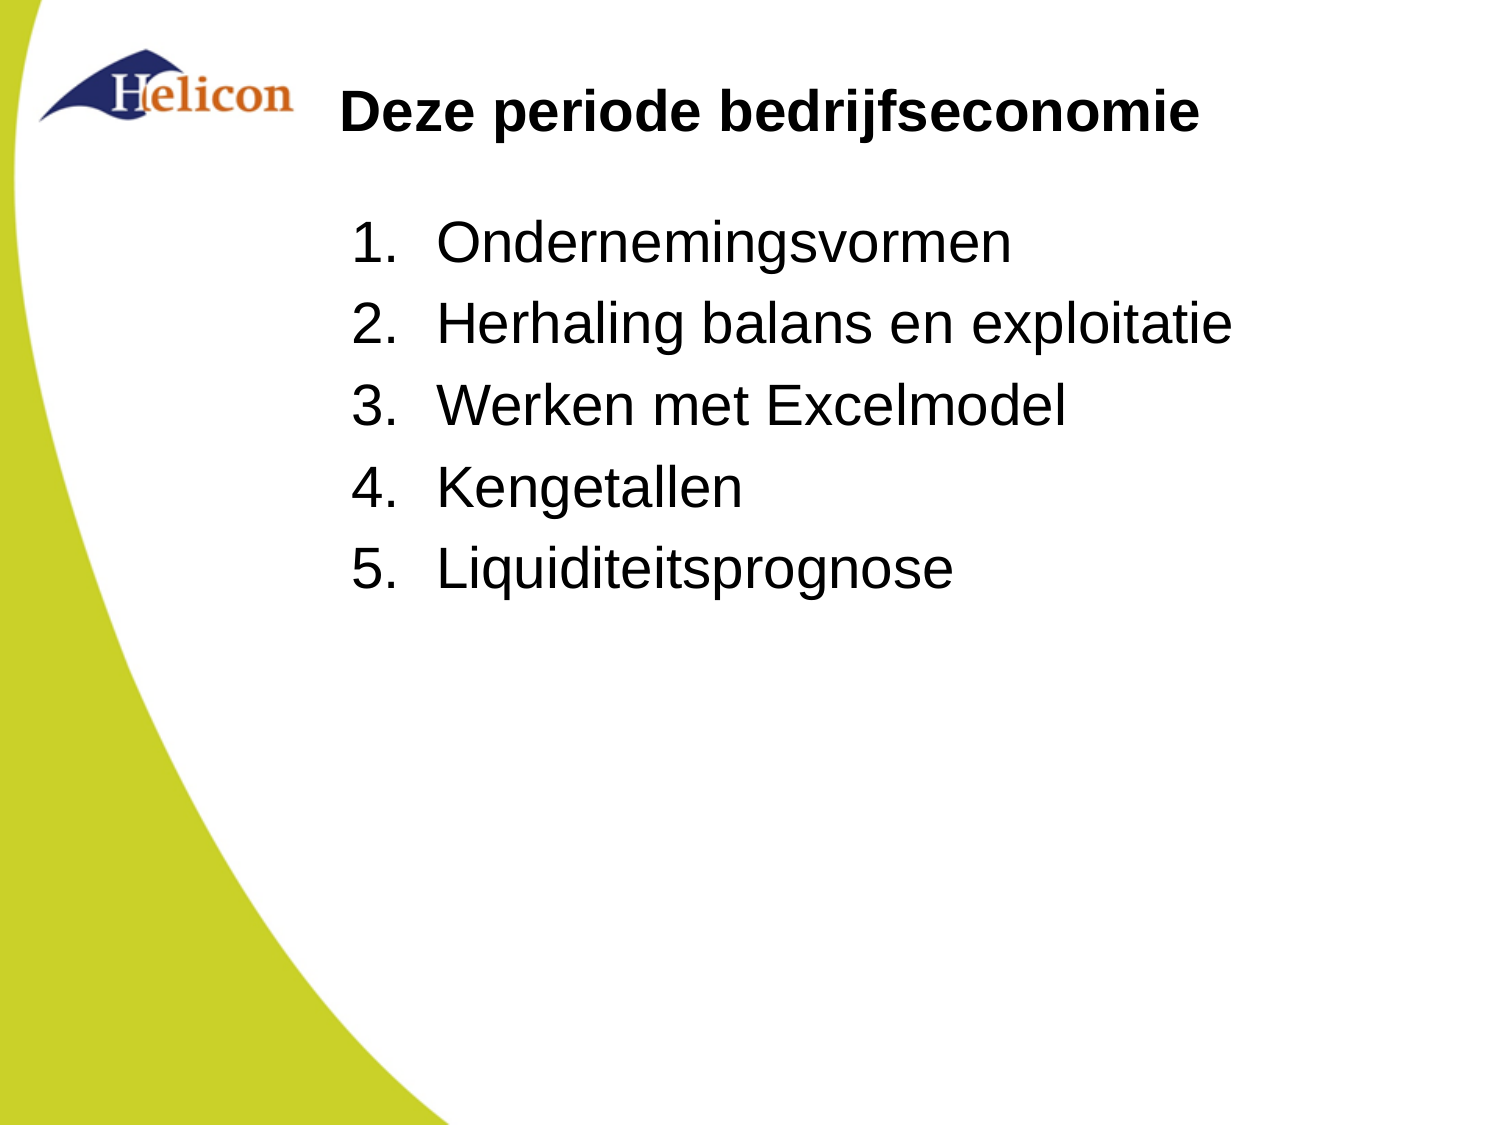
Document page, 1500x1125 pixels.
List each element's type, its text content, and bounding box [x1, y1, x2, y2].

list Ondernemingsvormen Herhaling balans en exploitatie Werken met Excelmodel Kengetallen Liquiditeitsprognose [336, 196, 1425, 1005]
picture [0, 0, 1500, 1125]
title Deze periode bedrijfseconomie [324, 54, 1415, 161]
